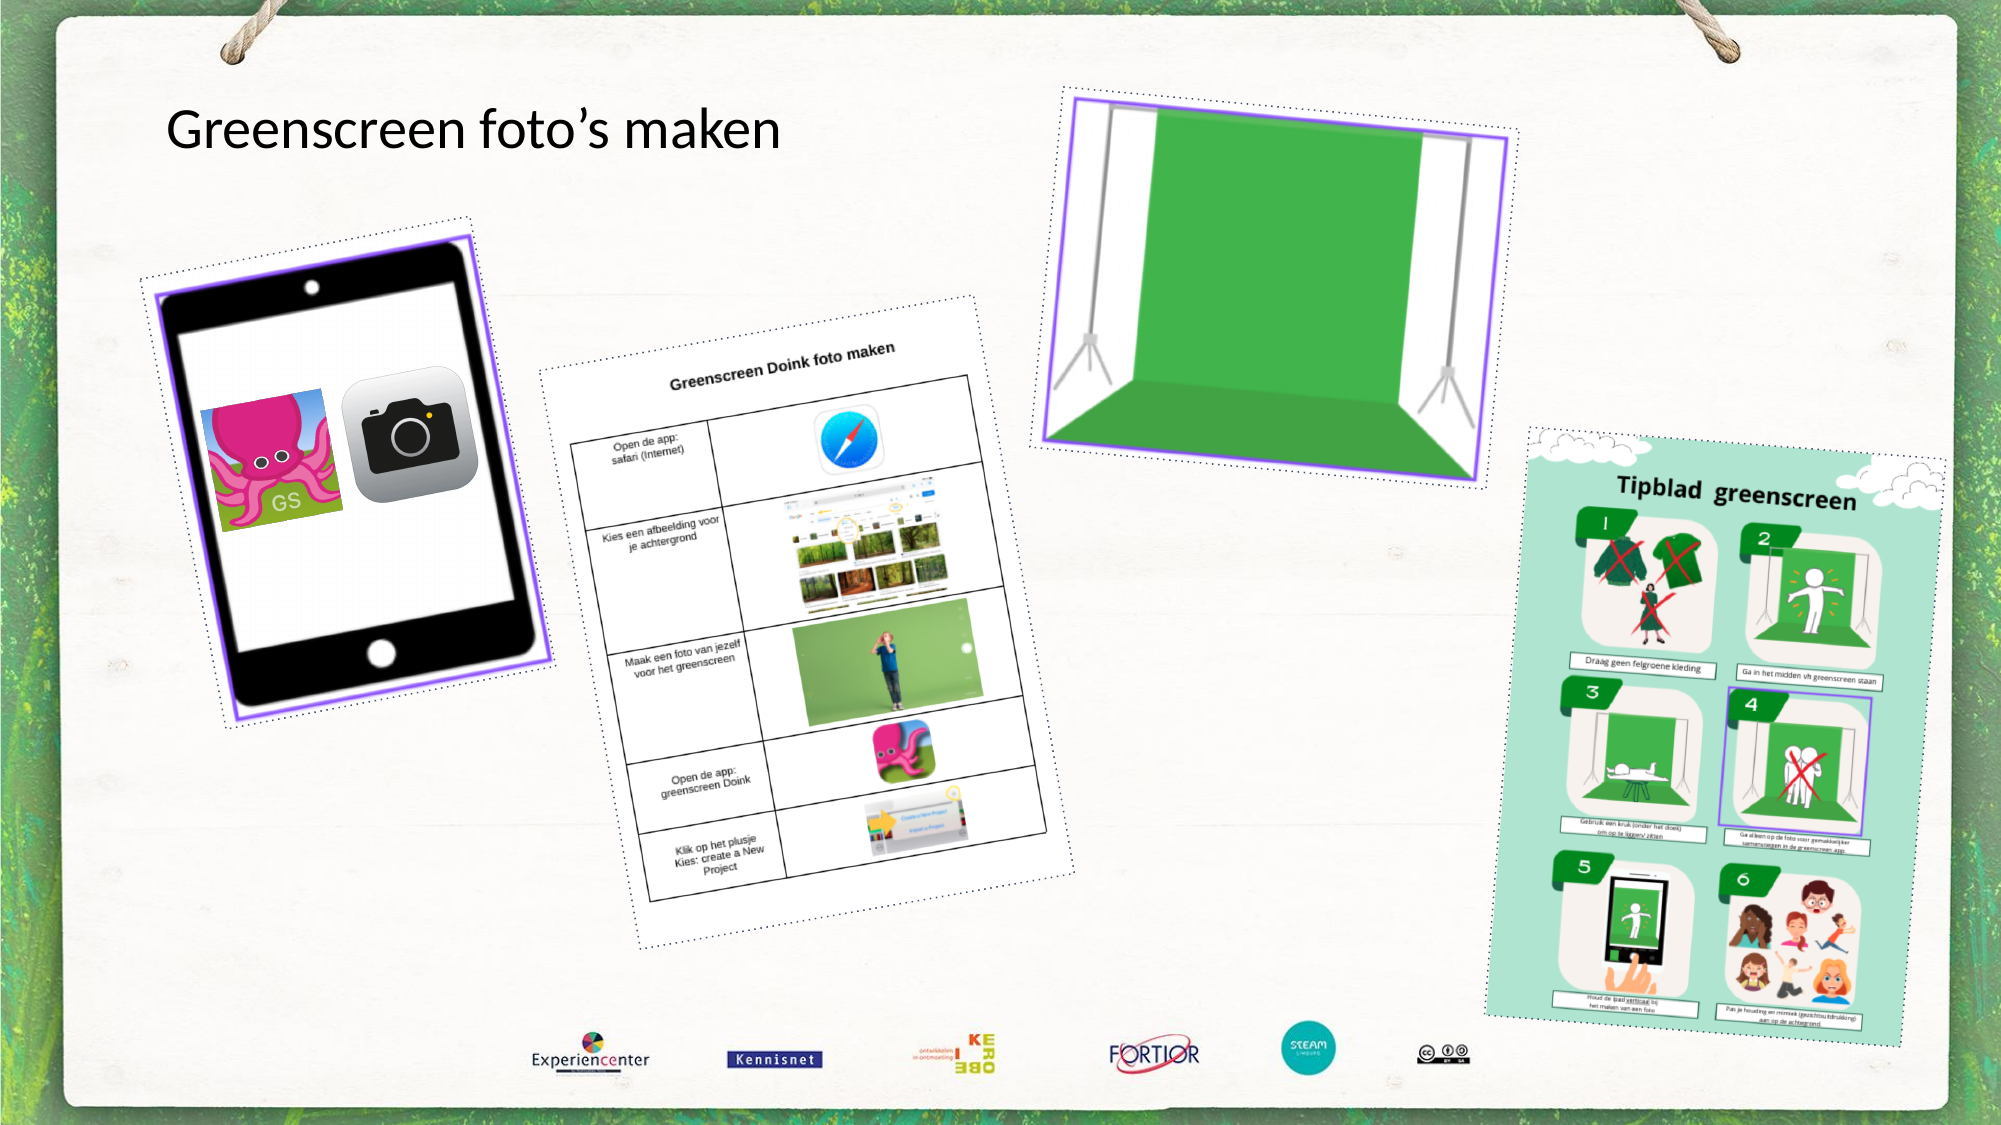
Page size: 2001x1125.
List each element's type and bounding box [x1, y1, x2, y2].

picture [180, 244, 516, 702]
list [0, 0, 2000, 1125]
picture [1506, 442, 1924, 1032]
picture [1046, 107, 1503, 469]
picture [587, 328, 1027, 916]
